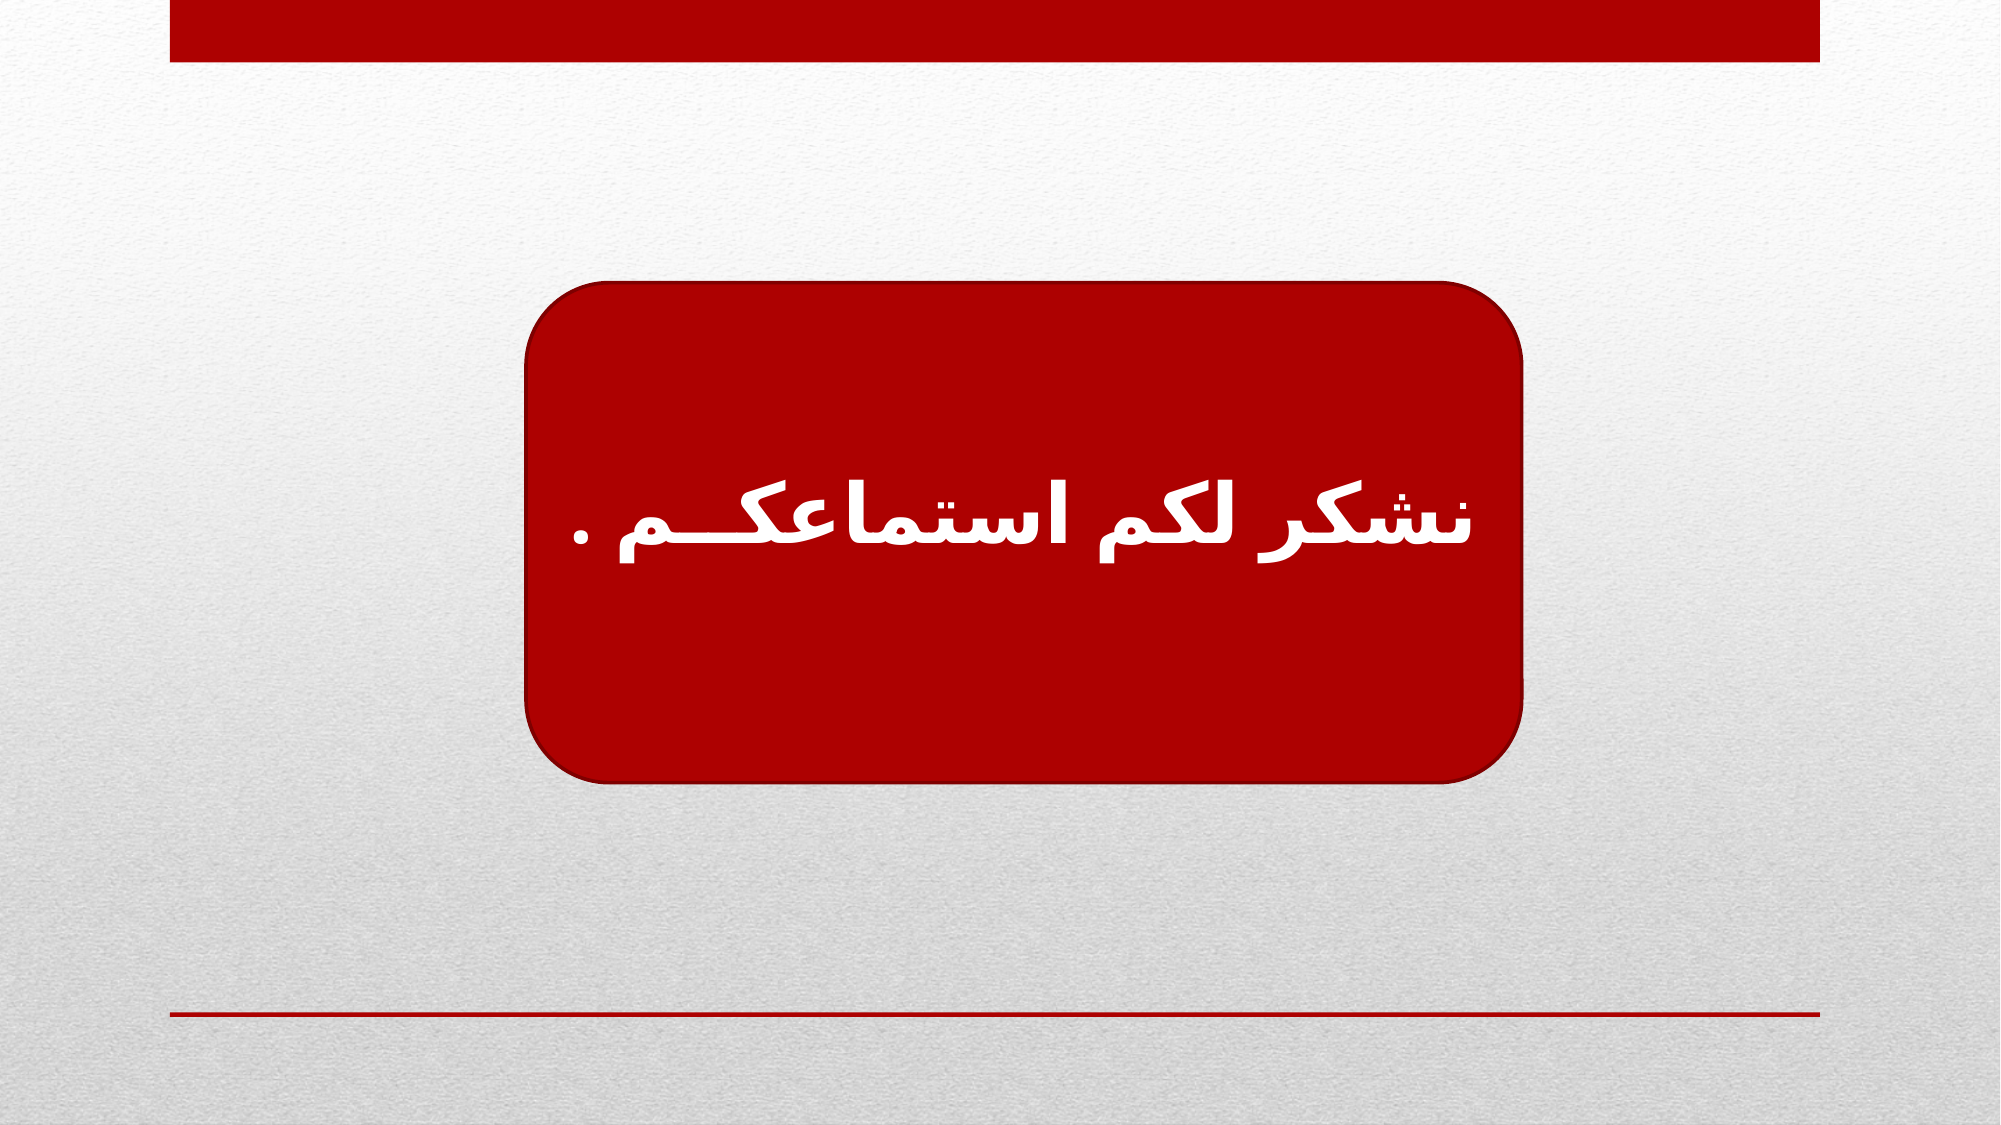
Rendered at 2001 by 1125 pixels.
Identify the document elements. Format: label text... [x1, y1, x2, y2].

text_box نشكر لكم استماعكــم . [524, 280, 1524, 785]
